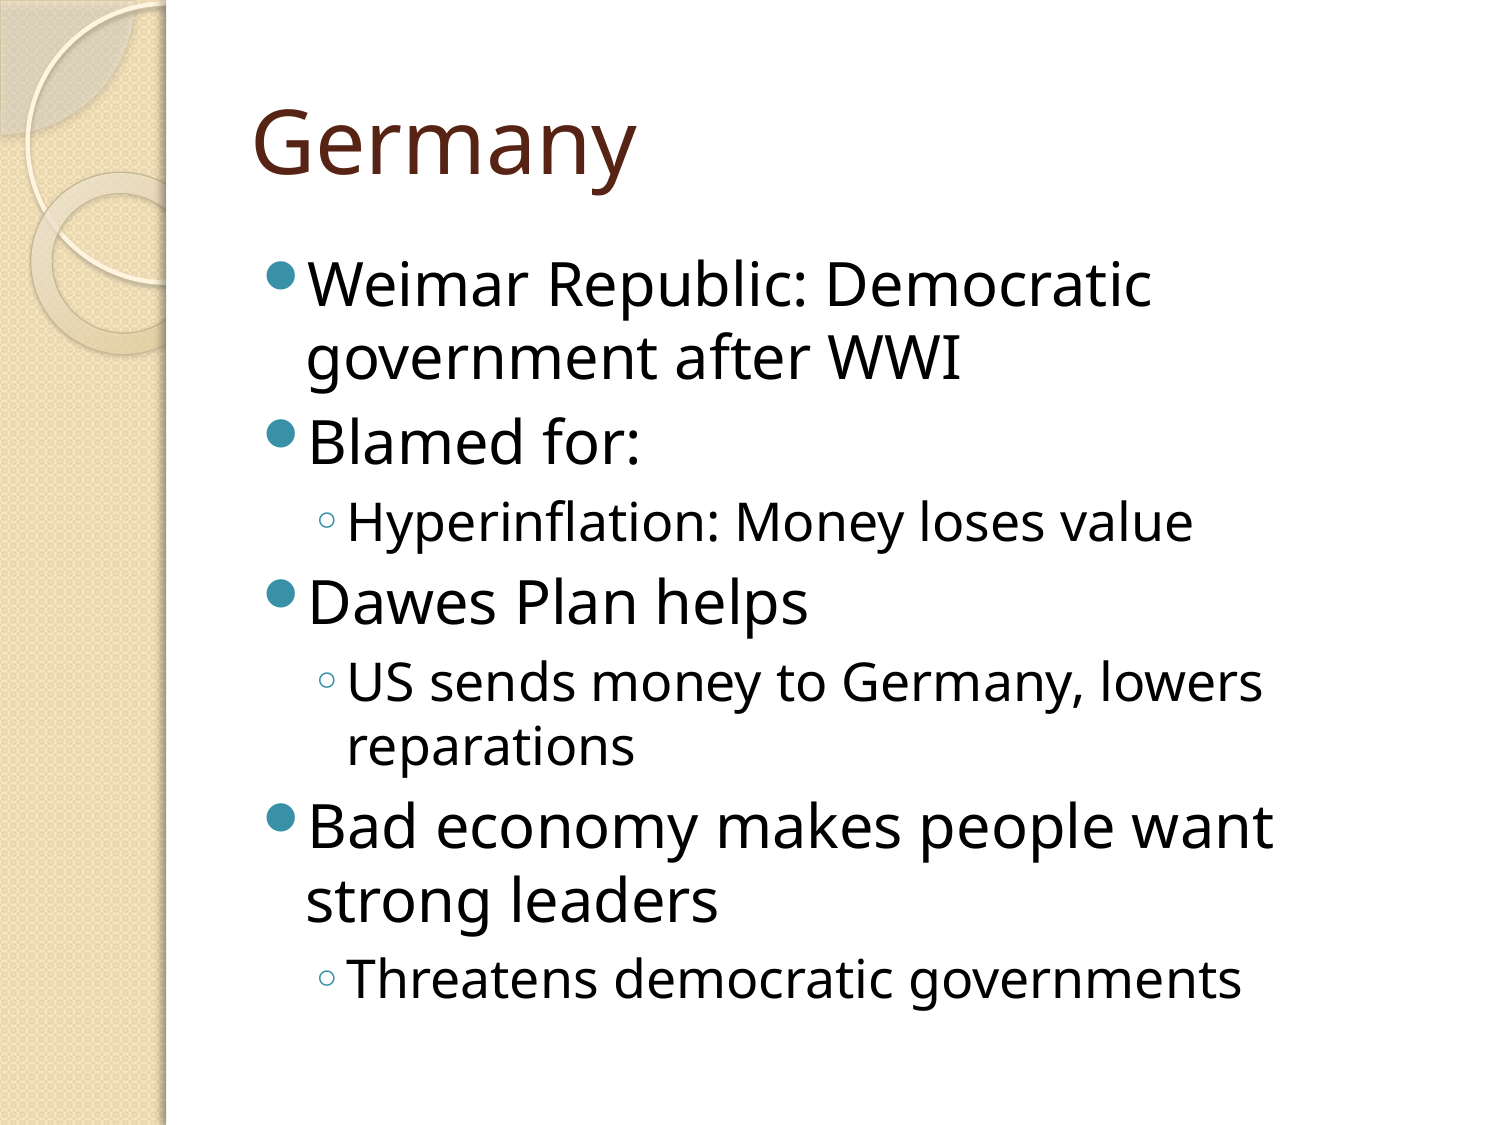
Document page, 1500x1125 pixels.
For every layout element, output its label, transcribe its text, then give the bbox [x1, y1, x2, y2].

title Germany [235, 45, 1466, 233]
list Weimar Republic: Democratic government after WWI Blamed for: Hyperinflation: Money loses value Dawes Plan helps US sends money to Germany, lowers reparations Bad economy makes people want strong leaders Threatens democratic governments [235, 237, 1466, 1025]
